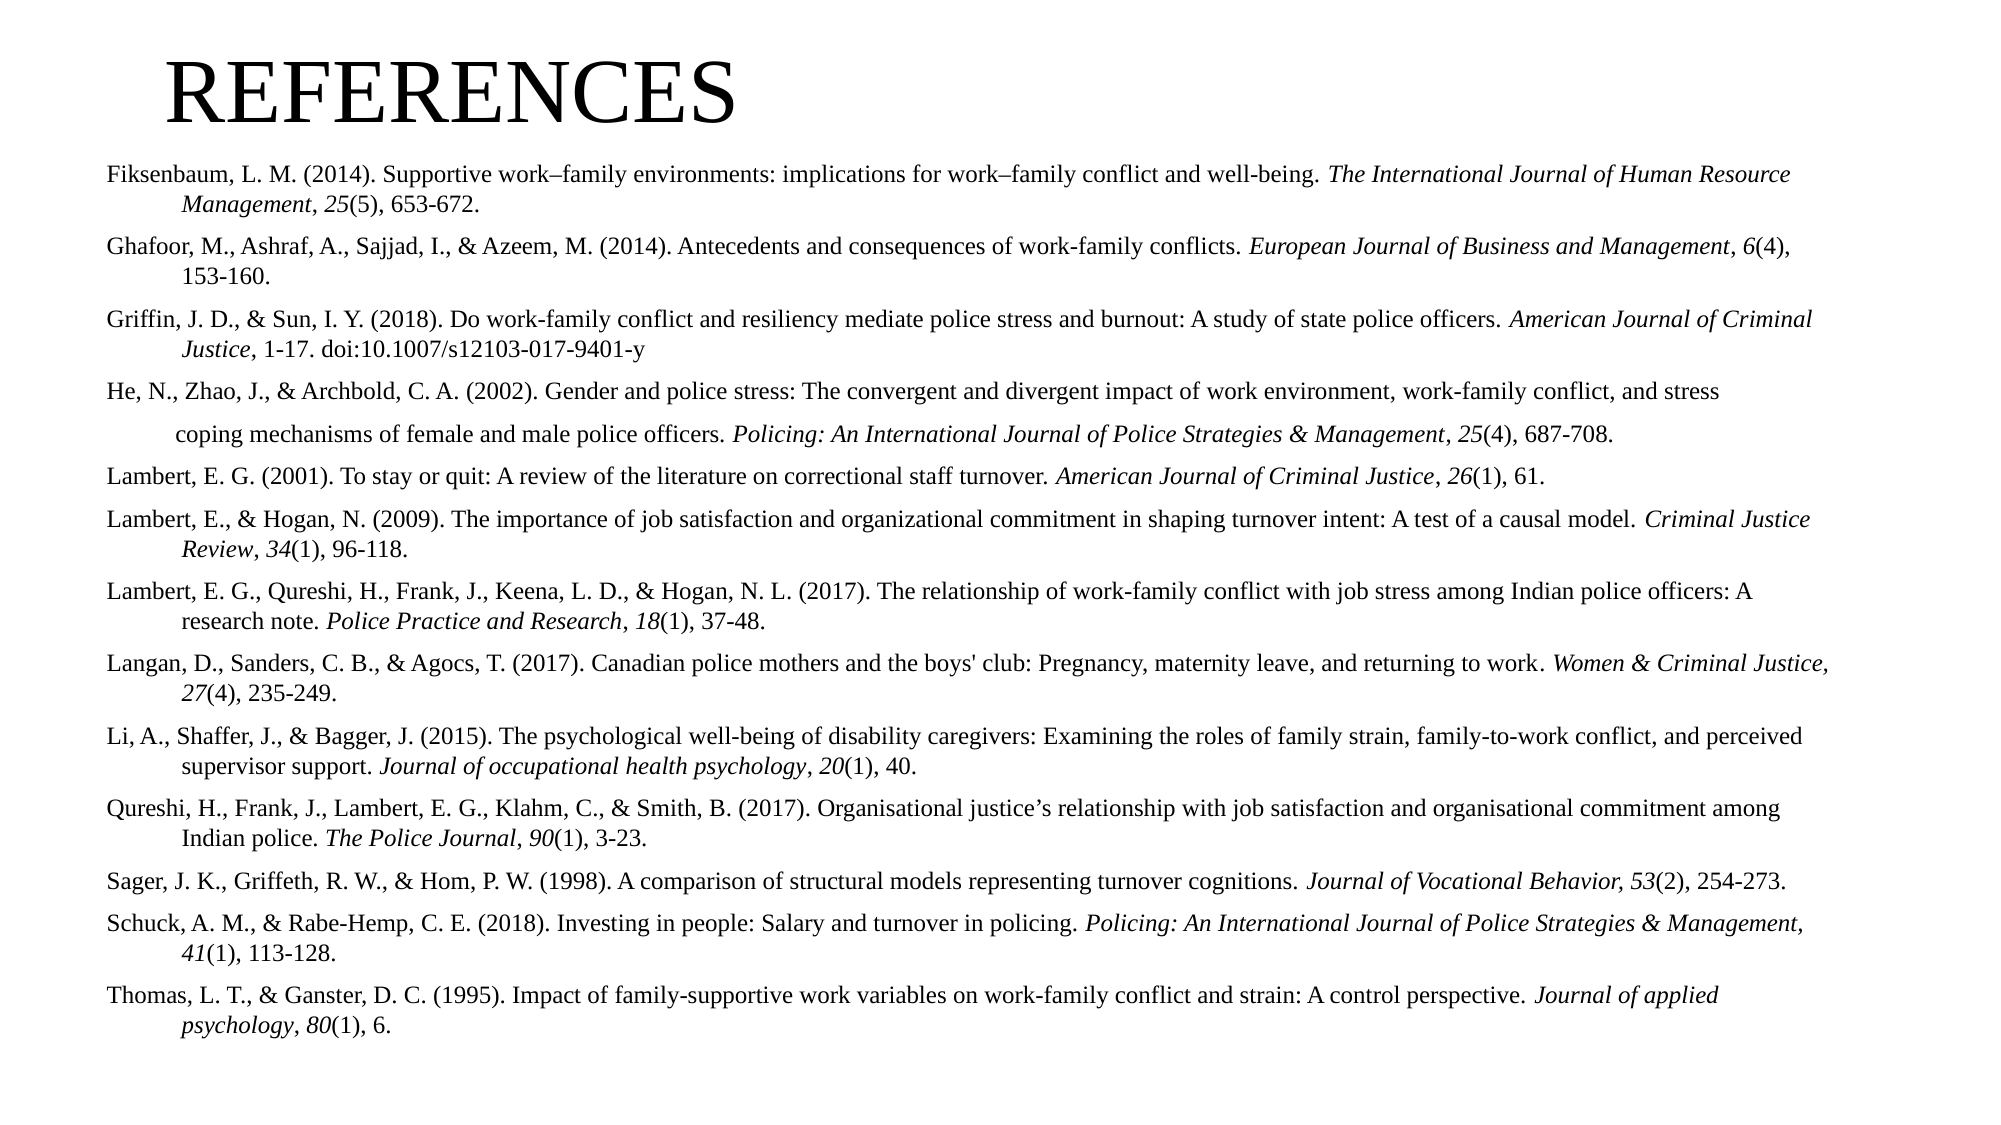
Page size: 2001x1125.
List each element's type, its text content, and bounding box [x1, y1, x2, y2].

list Fiksenbaum, L. M. (2014). Supportive work–family environments: implications for work–family conflict and well-being. The International Journal of Human Resource Management, 25(5), 653-672. Ghafoor, M., Ashraf, A., Sajjad, I., & Azeem, M. (2014). Antecedents and consequences of work-family conflicts. European Journal of Business and Management, 6(4), 153-160. Griffin, J. D., & Sun, I. Y. (2018). Do work-family conflict and resiliency mediate police stress and burnout: A study of state police officers. American Journal of Criminal Justice, 1-17. doi:10.1007/s12103-017-9401-y He, N., Zhao, J., & Archbold, C. A. (2002). Gender and police stress: The convergent and divergent impact of work environment, work-family conflict, and stress coping mechanisms of female and male police officers. Policing: An International Journal of Police Strategies & Management, 25(4), 687-708. Lambert, E. G. (2001). To stay or quit: A review of the literature on correctional staff turnover. American Journal of Criminal Justice, 26(1), 61. Lambert, E., & Hogan, N. (2009). The importance of job satisfaction and organizational commitment in shaping turnover intent: A test of a causal model. Criminal Justice Review, 34(1), 96-118. Lambert, E. G., Qureshi, H., Frank, J., Keena, L. D., & Hogan, N. L. (2017). The relationship of work-family conflict with job stress among Indian police officers: A research note. Police Practice and Research, 18(1), 37-48. Langan, D., Sanders, C. B., & Agocs, T. (2017). Canadian police mothers and the boys' club: Pregnancy, maternity leave, and returning to work. Women & Criminal Justice, 27(4), 235-249. Li, A., Shaffer, J., & Bagger, J. (2015). The psychological well-being of disability caregivers: Examining the roles of family strain, family-to-work conflict, and perceived supervisor support. Journal of occupational health psychology, 20(1), 40. Qureshi, H., Frank, J., Lambert, E. G., Klahm, C., & Smith, B. (2017). Organisational justice’s relationship with job satisfaction and organisational commitment among Indian police. The Police Journal, 90(1), 3-23. Sager, J. K., Griffeth, R. W., & Hom, P. W. (1998). A comparison of structural models representing turnover cognitions. Journal of Vocational Behavior, 53(2), 254-273. Schuck, A. M., & Rabe-Hemp, C. E. (2018). Investing in people: Salary and turnover in policing. Policing: An International Journal of Police Strategies & Management, 41(1), 113-128. Thomas, L. T., & Ganster, D. C. (1995). Impact of family-supportive work variables on work-family conflict and strain: A control perspective. Journal of applied psychology, 80(1), 6. [91, 149, 1849, 1094]
title REFERENCES [149, 0, 1849, 149]
